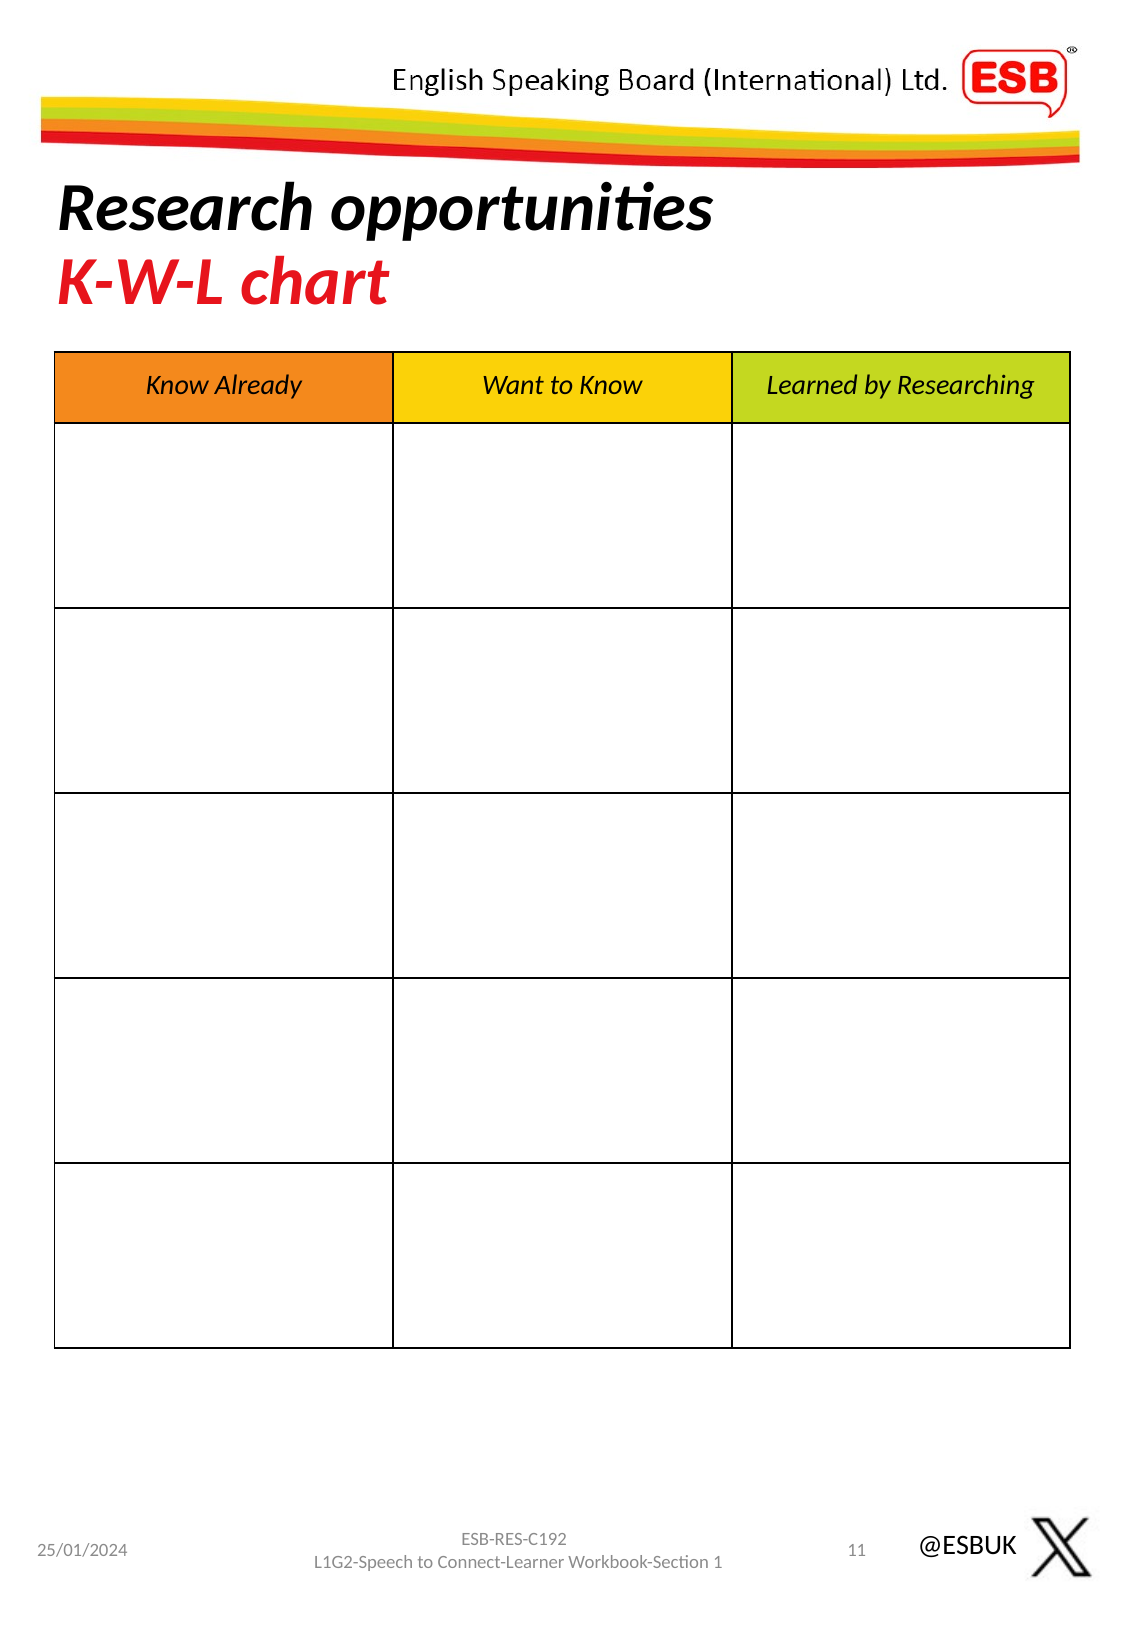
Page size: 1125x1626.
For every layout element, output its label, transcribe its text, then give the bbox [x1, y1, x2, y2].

table_cell [55, 424, 392, 607]
slide_number 11 [697, 1506, 882, 1593]
picture [1024, 1506, 1103, 1589]
table_cell [733, 794, 1069, 977]
picture [0, 1, 1125, 234]
title Research opportunities K-W-L chart [42, 162, 1014, 329]
table_cell [394, 609, 731, 792]
table_cell [733, 1164, 1069, 1347]
table_header Learned by Researching [733, 353, 1069, 422]
table_header Know Already [55, 353, 392, 422]
table_cell [55, 794, 392, 977]
footer ESB-RES-C192 L1G2-Speech to Connect-Learner Workbook-Section 1 [296, 1506, 697, 1593]
table_cell [55, 609, 392, 792]
table_cell [733, 609, 1069, 792]
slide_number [22, 1506, 276, 1593]
table_cell [394, 979, 731, 1162]
table_cell [394, 424, 731, 607]
table_cell [394, 794, 731, 977]
table_cell [394, 1164, 731, 1347]
table_cell [733, 424, 1069, 607]
table_cell [733, 979, 1069, 1162]
table_header Want to Know [394, 353, 731, 422]
table_cell [55, 979, 392, 1162]
table_cell [55, 1164, 392, 1347]
